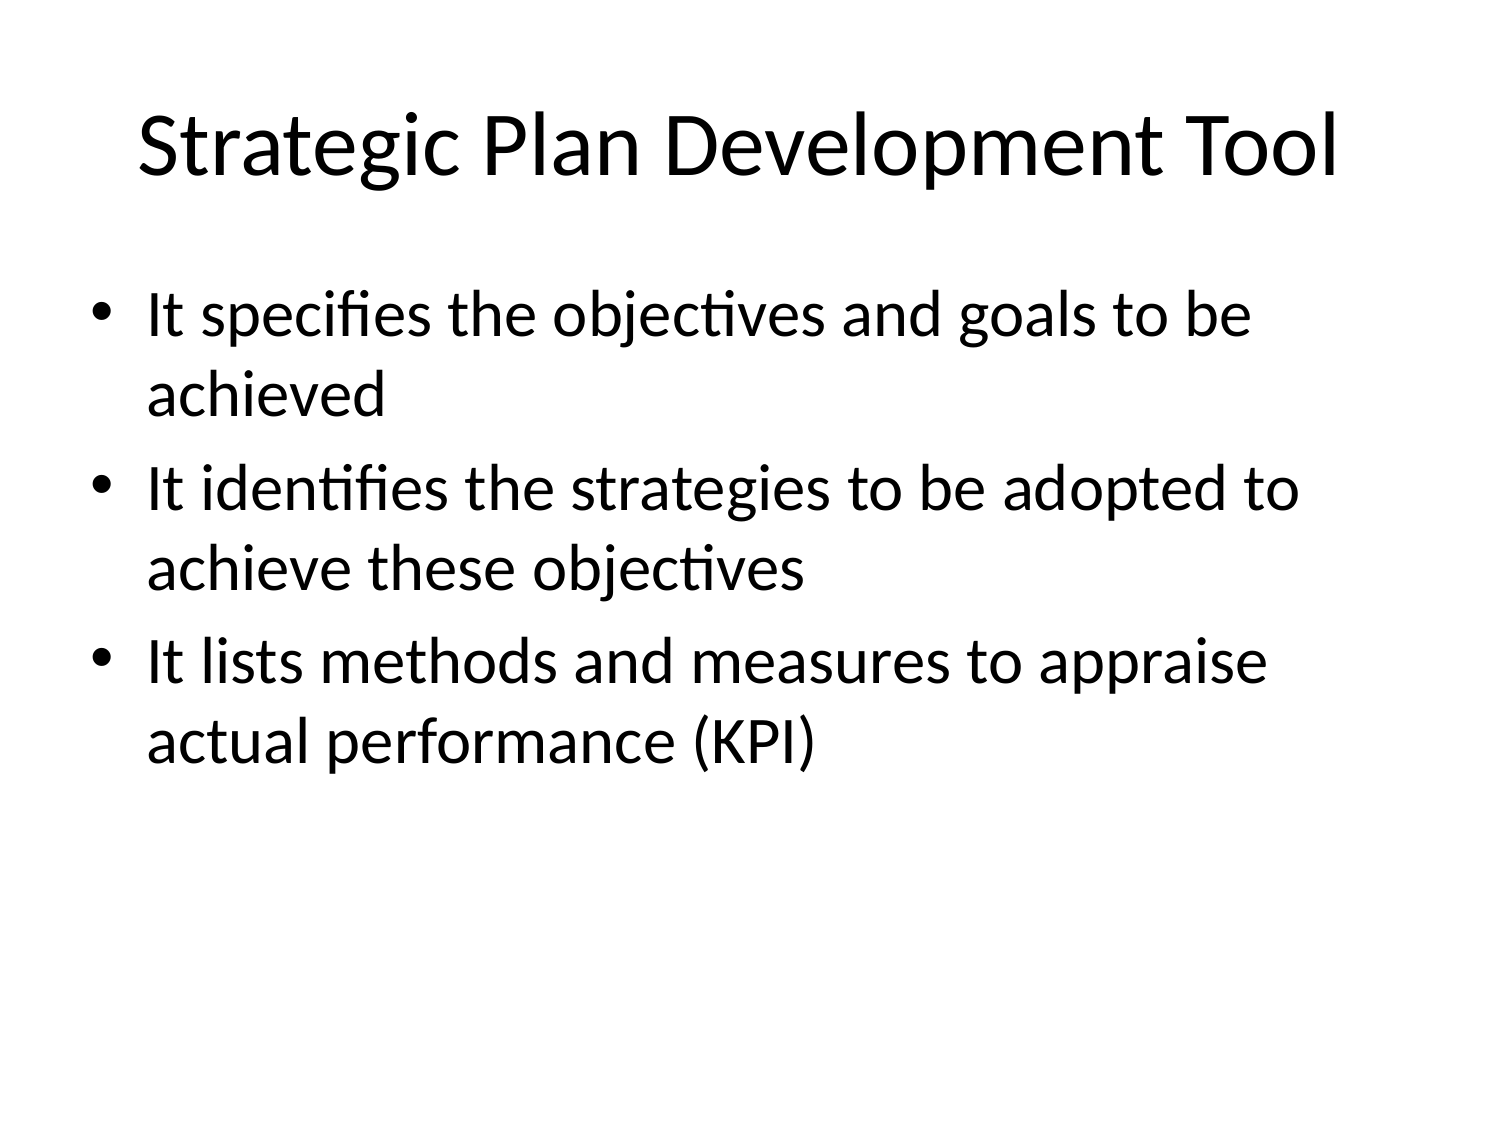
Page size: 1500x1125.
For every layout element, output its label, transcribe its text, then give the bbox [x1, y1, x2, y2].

list It specifies the objectives and goals to be achieved It identifies the strategies to be adopted to achieve these objectives It lists methods and measures to appraise actual performance (KPI) [75, 262, 1425, 1005]
title Strategic Plan Development Tool [75, 45, 1425, 233]
